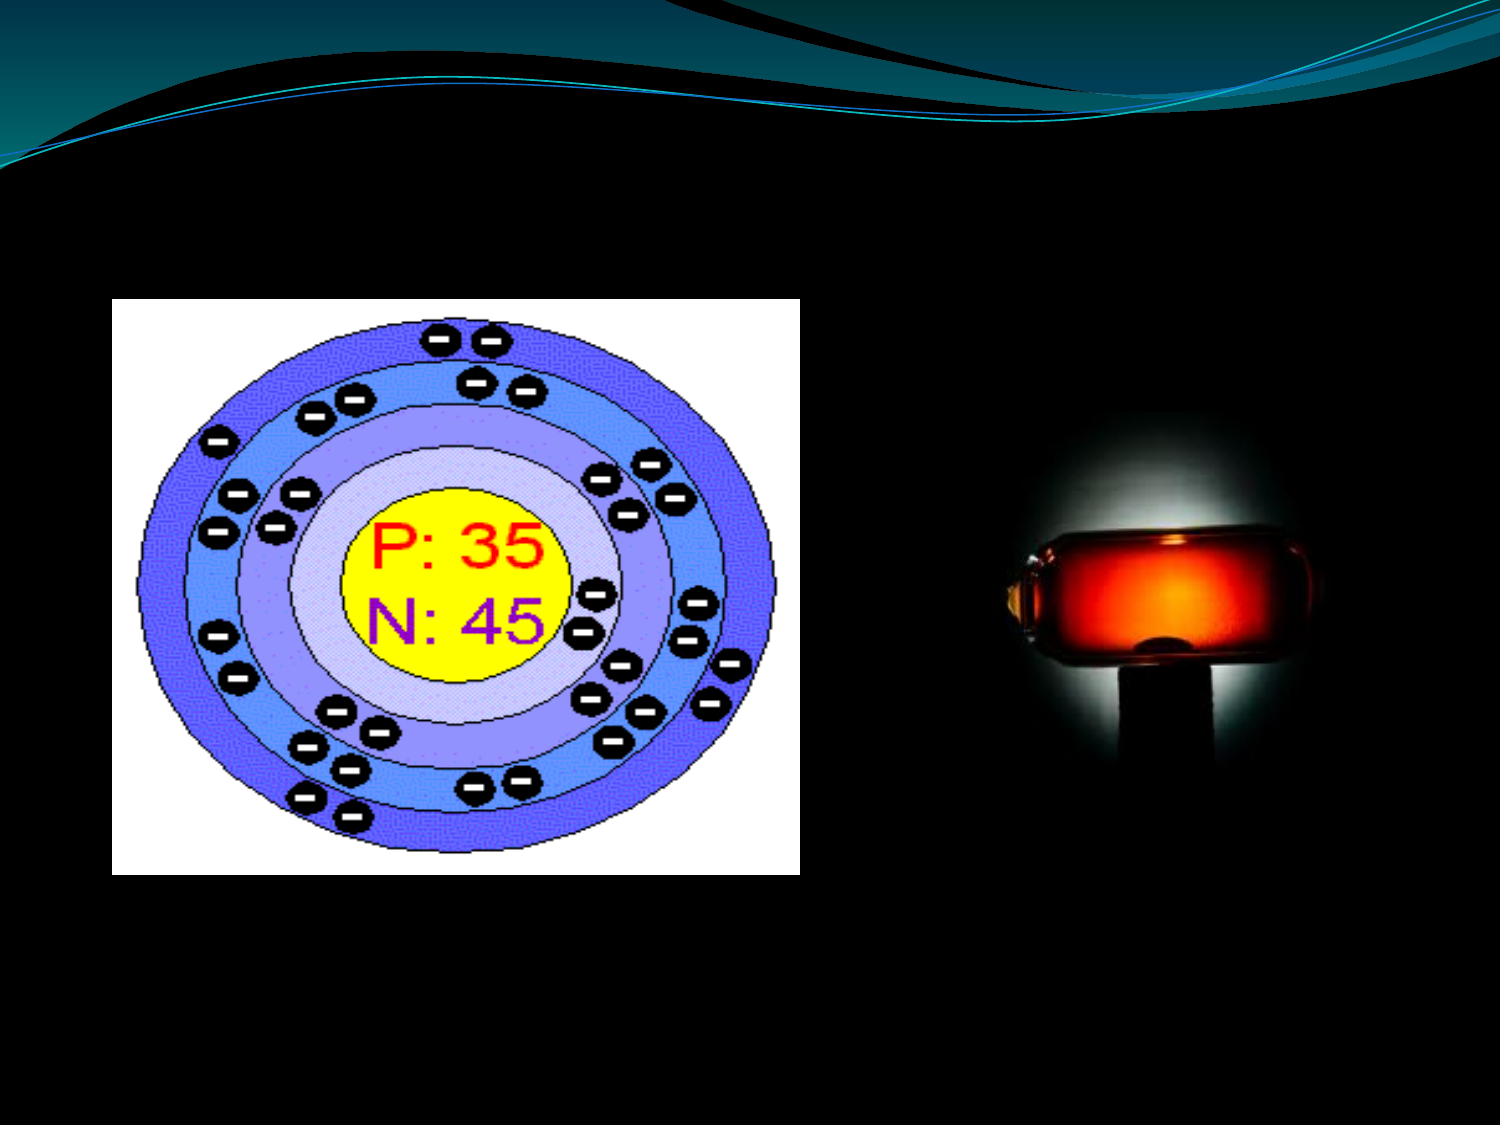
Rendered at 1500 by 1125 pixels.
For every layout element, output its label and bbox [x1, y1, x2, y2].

picture [112, 299, 801, 876]
picture [924, 412, 1401, 776]
